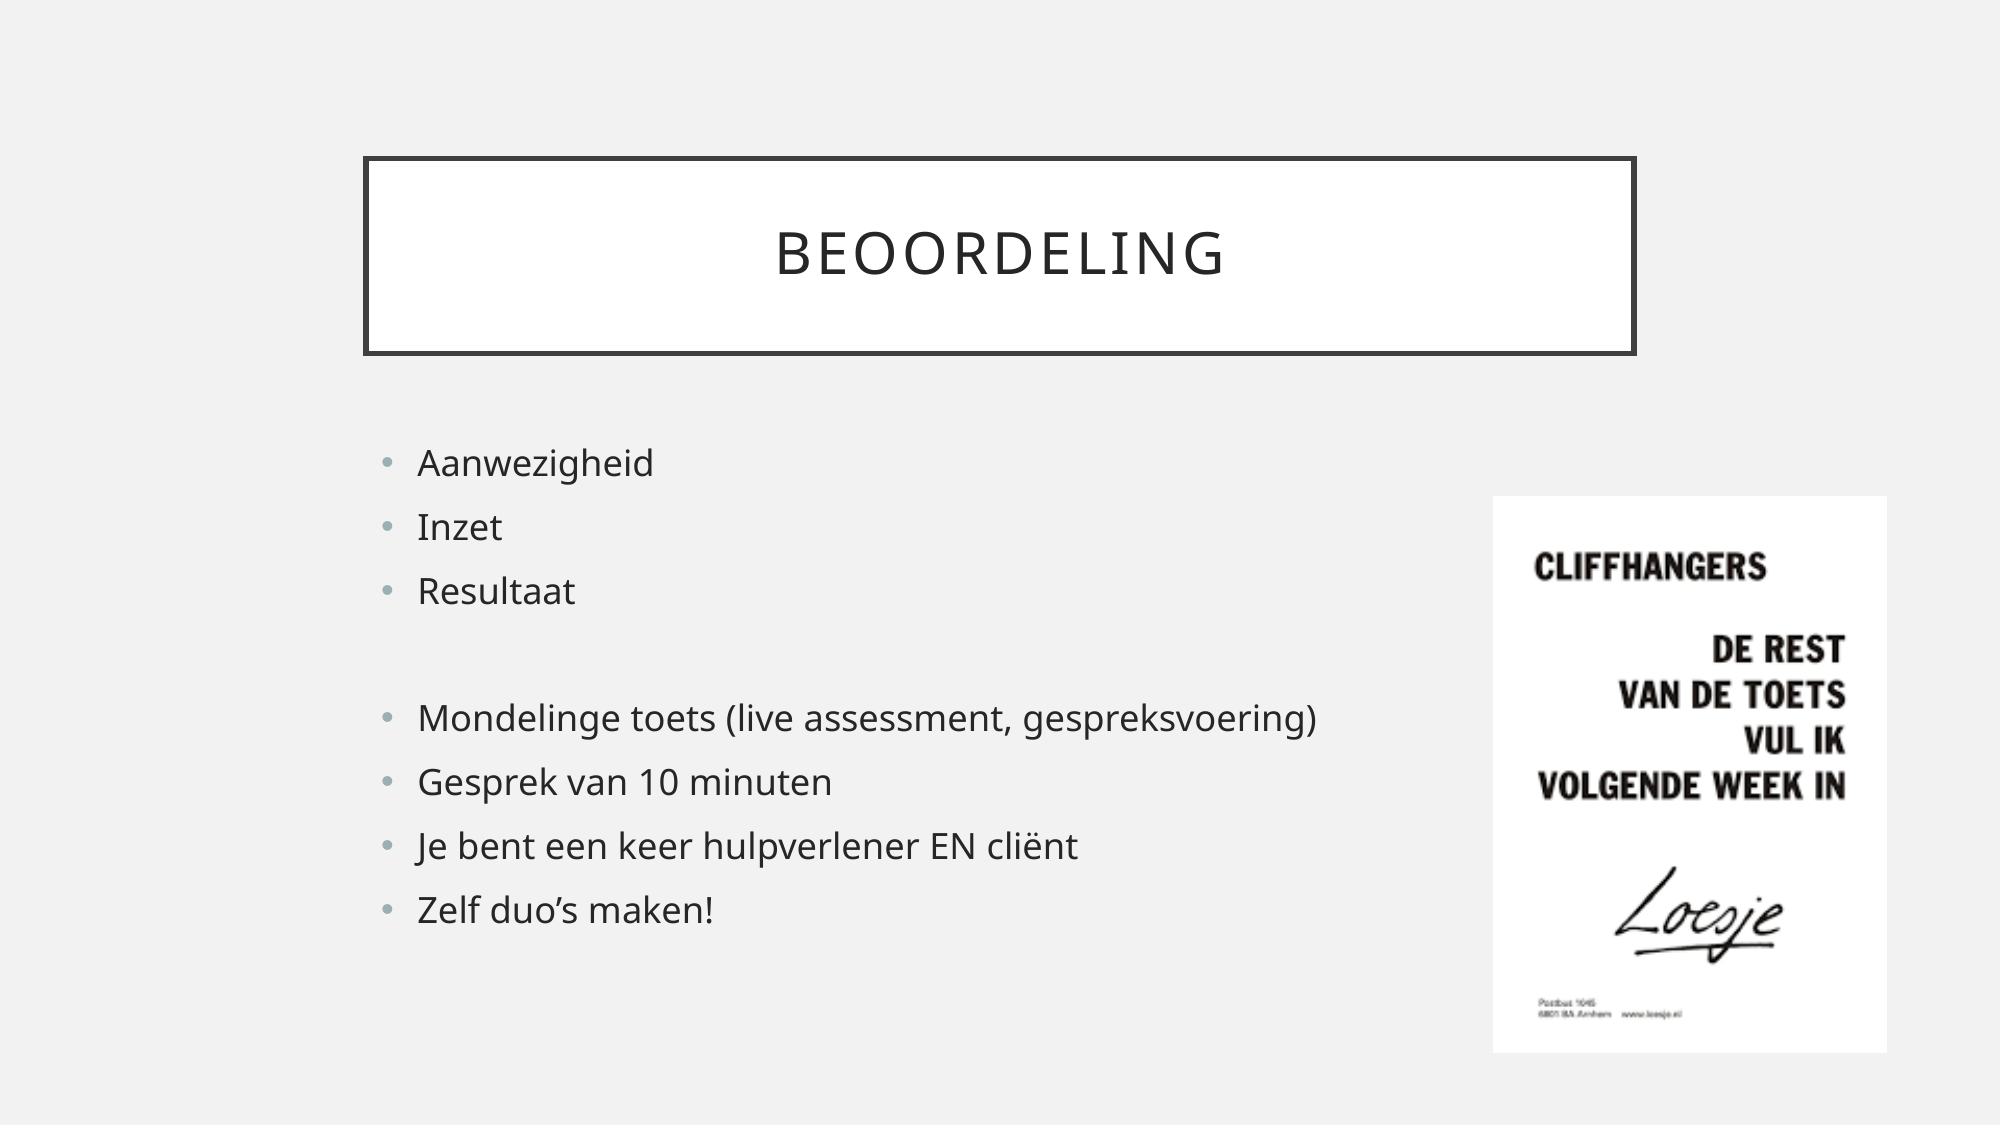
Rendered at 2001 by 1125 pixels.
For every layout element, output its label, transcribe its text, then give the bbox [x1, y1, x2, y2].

list Aanwezigheid Inzet Resultaat Mondelinge toets (live assessment, gespreksvoering) Gesprek van 10 minuten Je bent een keer hulpverlener EN cliënt Zelf duo’s maken! [366, 432, 1634, 942]
title beoordeling [363, 156, 1637, 356]
picture [1493, 496, 1887, 1053]
